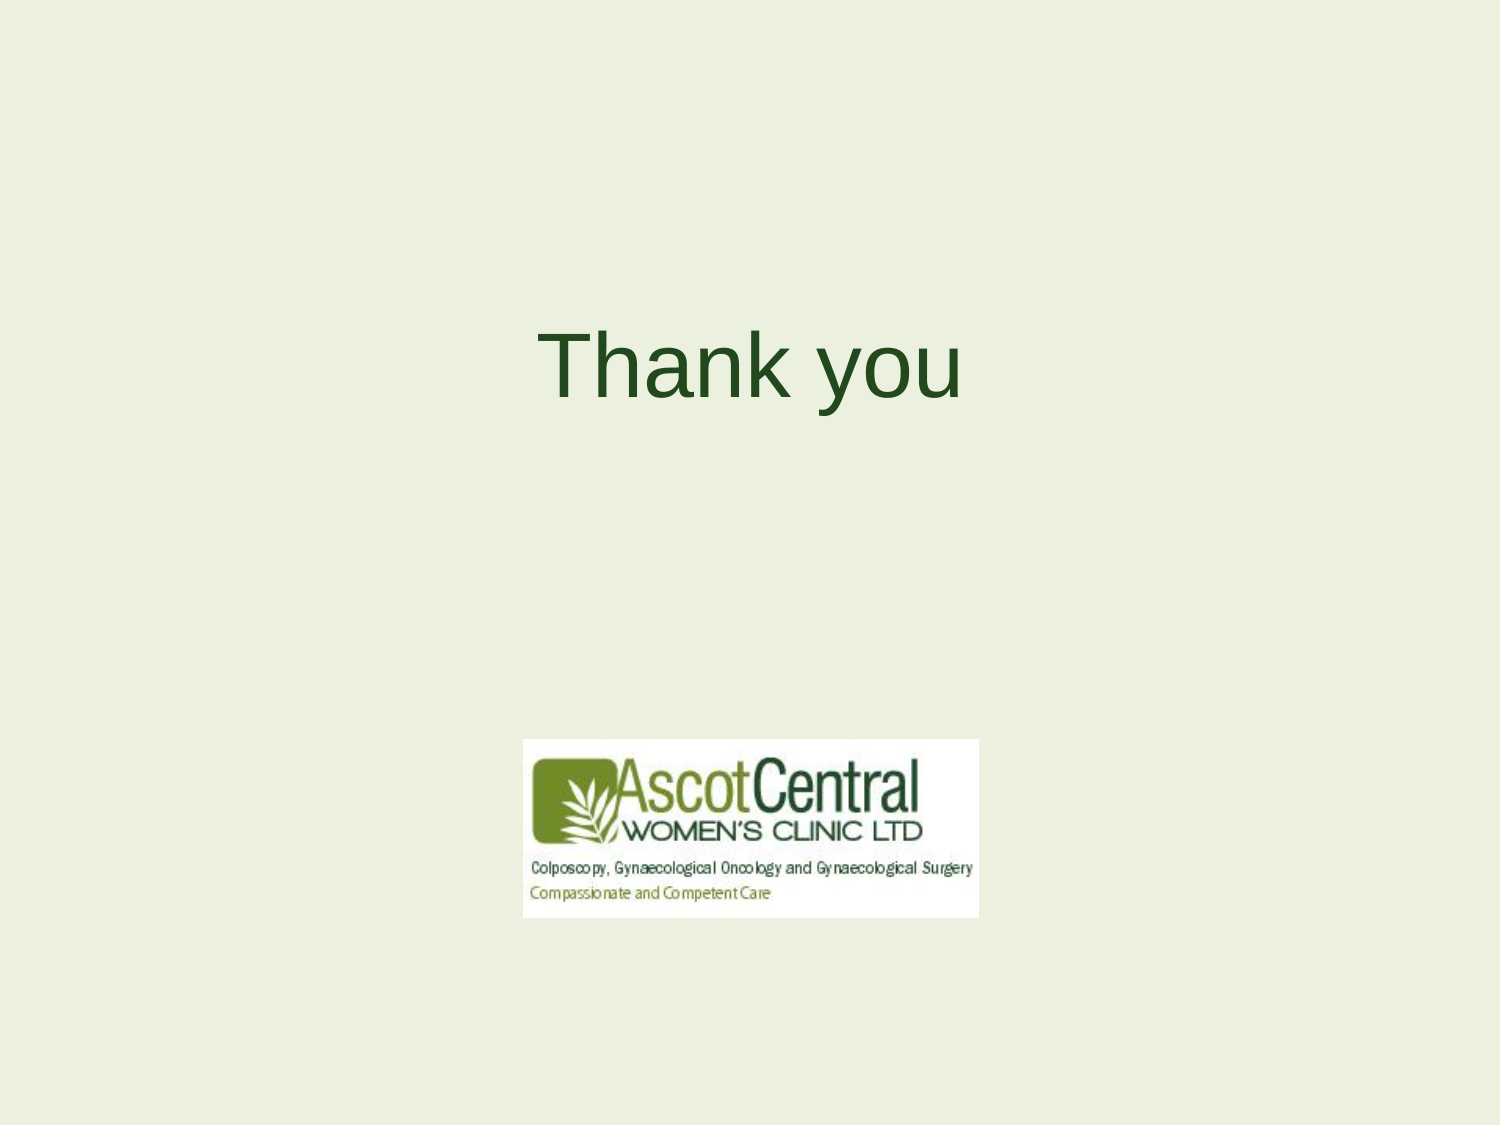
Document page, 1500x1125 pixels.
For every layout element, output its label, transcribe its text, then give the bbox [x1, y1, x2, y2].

title Thank you [76, 267, 1427, 455]
picture [523, 739, 979, 918]
footer [360, 716, 1105, 965]
